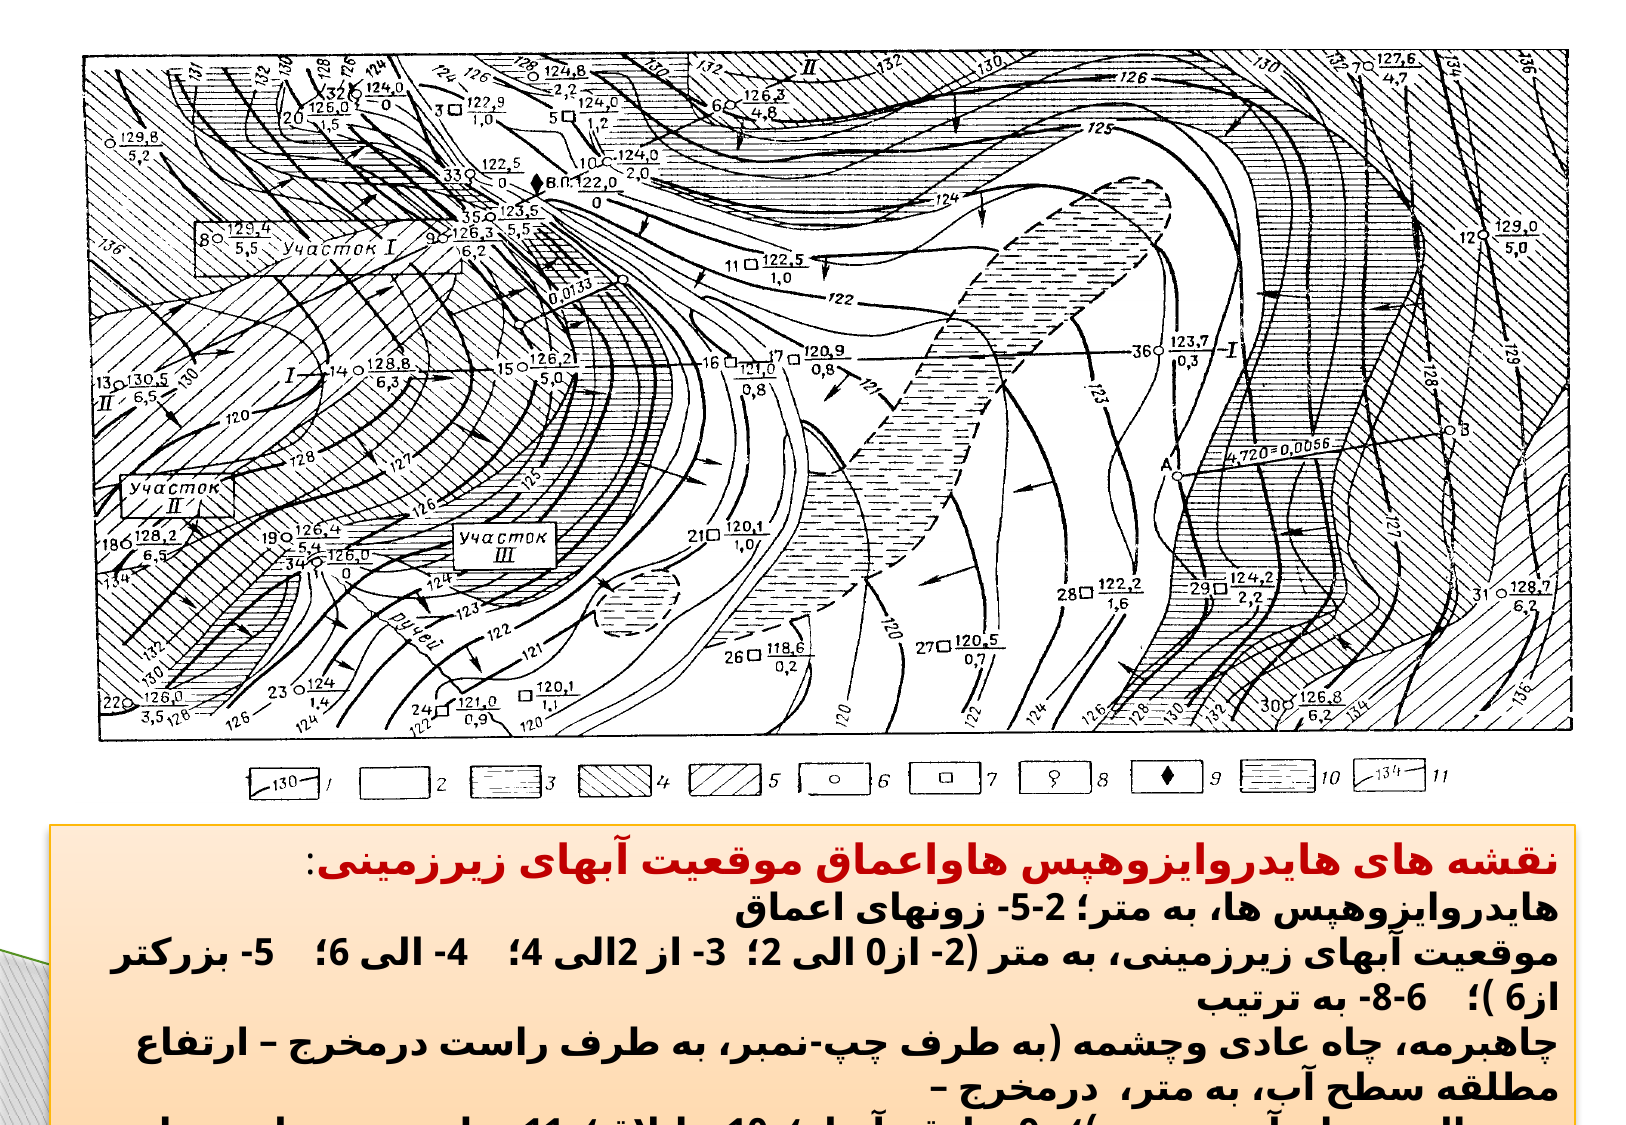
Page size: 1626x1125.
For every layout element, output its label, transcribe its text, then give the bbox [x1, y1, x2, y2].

picture [74, 49, 1576, 804]
text_box نقشه های هایدروایزوهپس هاواعماق موقعیت آبهای زیرزمینی: هایدروایزوهپس ها، به متر؛ 2-5- زونهای اعماق موقعیت آبهای زیرزمینی، به متر (2- از0 الی 2؛ 3- از 2الی 4؛ 4- الی 6؛ 5- بزرکتر از6 )؛ 6-8- به ترتیب چاهبرمه، چاه عادی وچشمه (به طرف چپ-نمبر، به طرف راست درمخرج – ارتفاع مطلقه سطح آب، به متر، درمخرج – عمق الی سطح آب، به متر)؛ 9- طبقه آبدار؛ 10- باتلاق؛ 11- هاریزونت های سطح زمین. تیرک ها جهت جریان آبهای زیرزمینی را نشان می دهد [49, 824, 1576, 1125]
